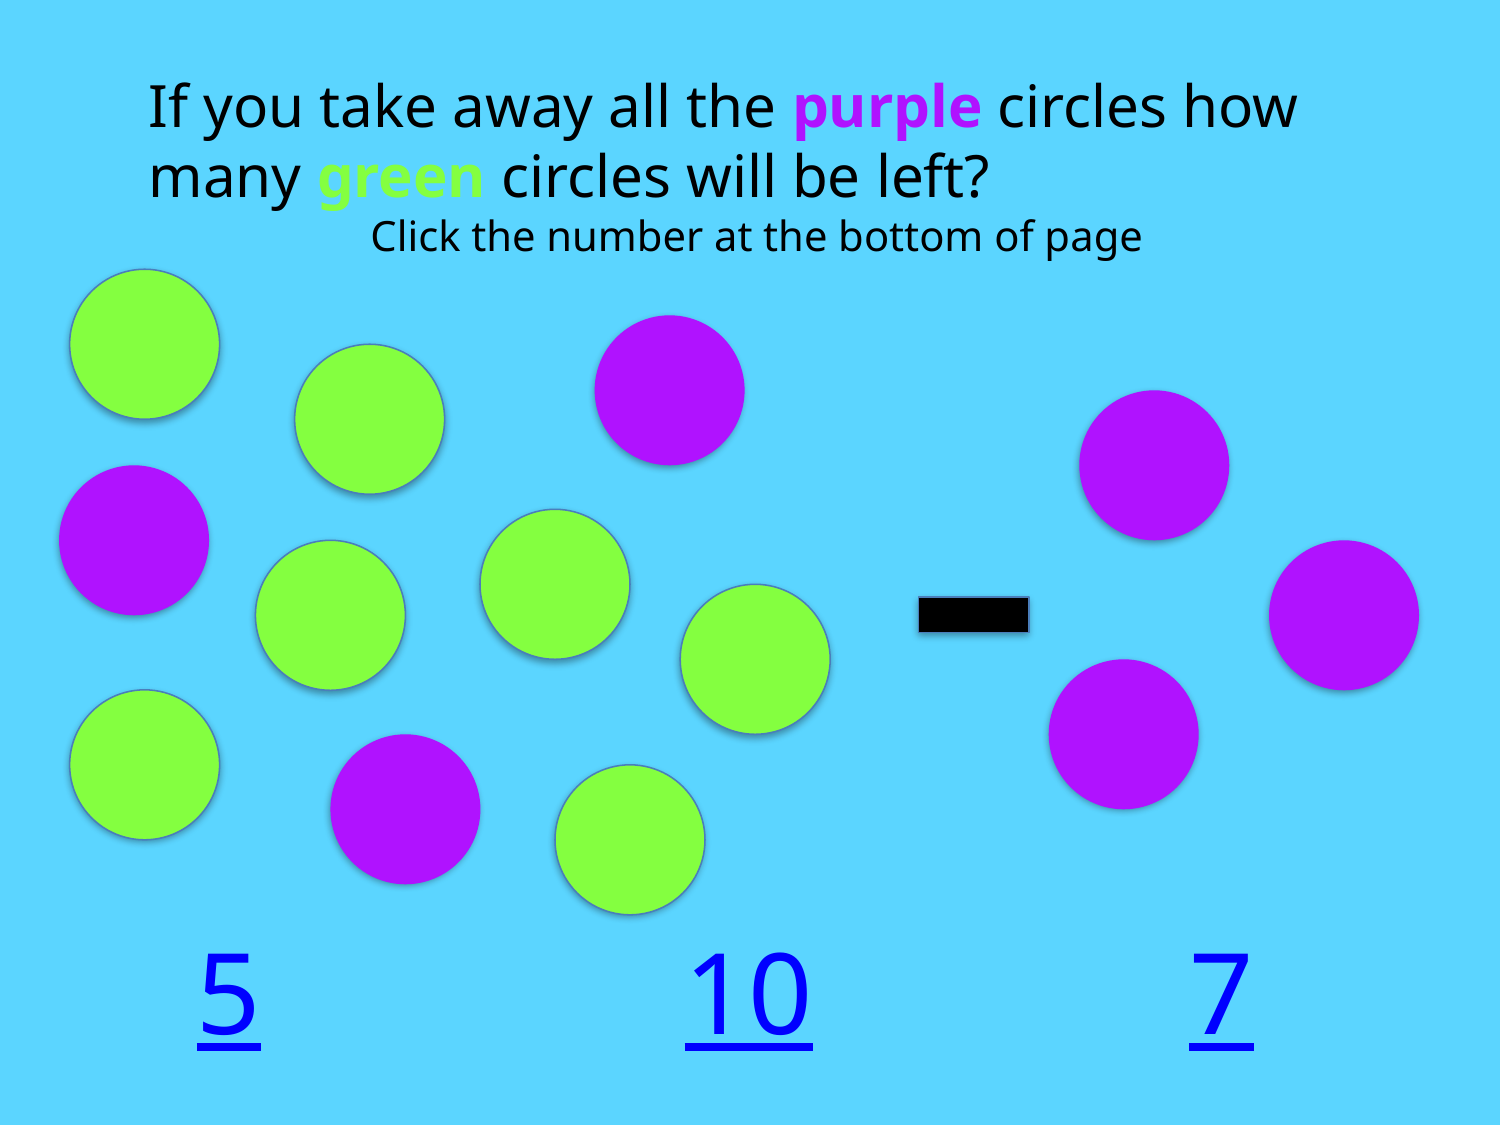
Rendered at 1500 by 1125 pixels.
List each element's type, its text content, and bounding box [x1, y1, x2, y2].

text_box [594, 315, 745, 466]
text_box 5 [182, 914, 276, 1083]
text_box If you take away all the purple circles how many green circles will be left? Click the number at the bottom of page [134, 62, 1380, 267]
text_box [59, 465, 210, 616]
text_box [1079, 390, 1230, 541]
text_box [479, 508, 631, 661]
text_box [918, 596, 1030, 633]
text_box [68, 268, 221, 420]
text_box 7 [1174, 914, 1269, 1083]
text_box [1048, 659, 1199, 810]
text_box [254, 539, 407, 692]
text_box [293, 343, 446, 495]
text_box [554, 764, 706, 916]
text_box [679, 583, 831, 736]
text_box [1269, 540, 1420, 691]
text_box 10 [669, 914, 828, 1083]
text_box [330, 734, 481, 885]
text_box [68, 689, 221, 841]
